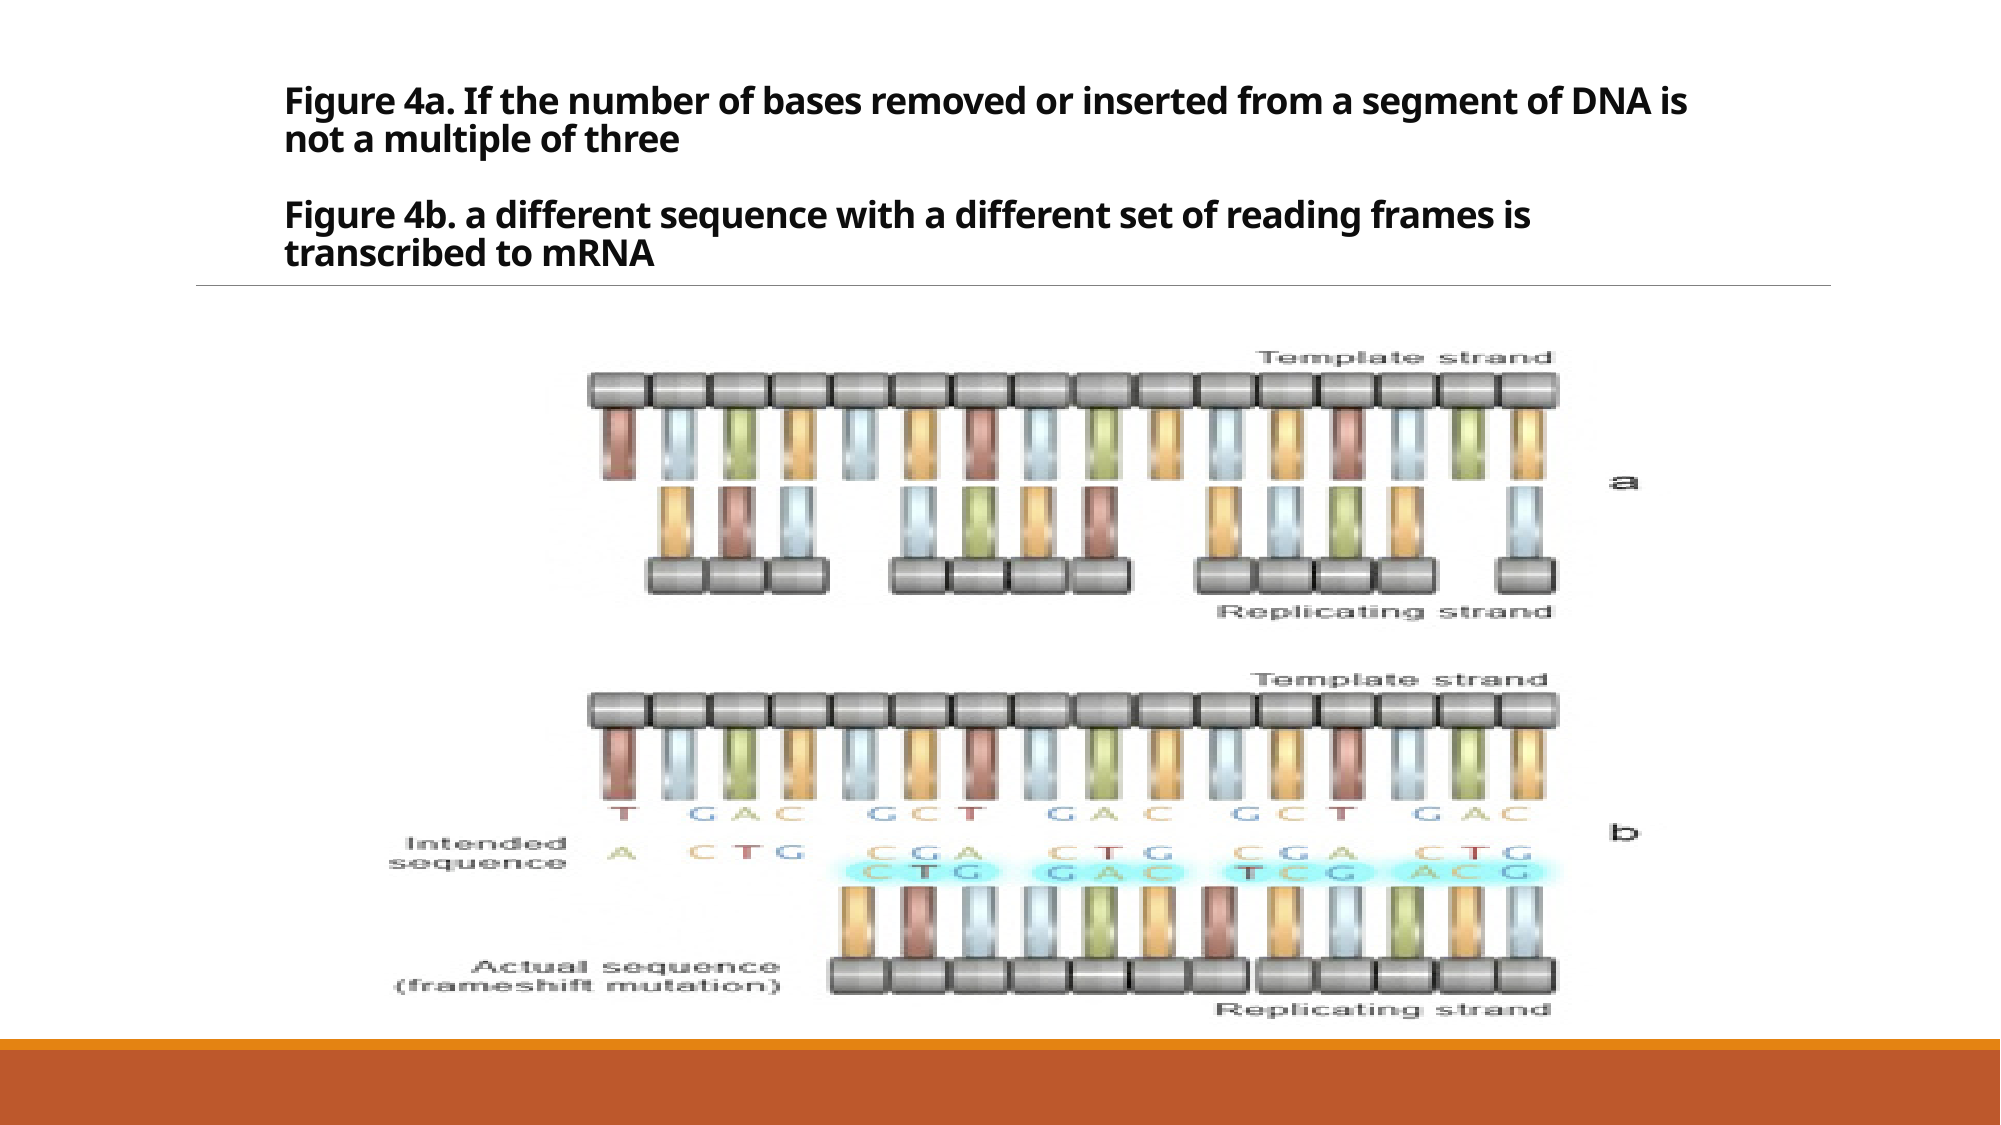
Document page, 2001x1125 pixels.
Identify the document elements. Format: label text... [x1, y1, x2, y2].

title Figure 4a. If the number of bases removed or inserted from a segment of DNA is not a multiple of three Figure 4b. a different sequence with a different set of reading frames is transcribed to mRNA [268, 76, 1746, 282]
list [351, 332, 1688, 1031]
